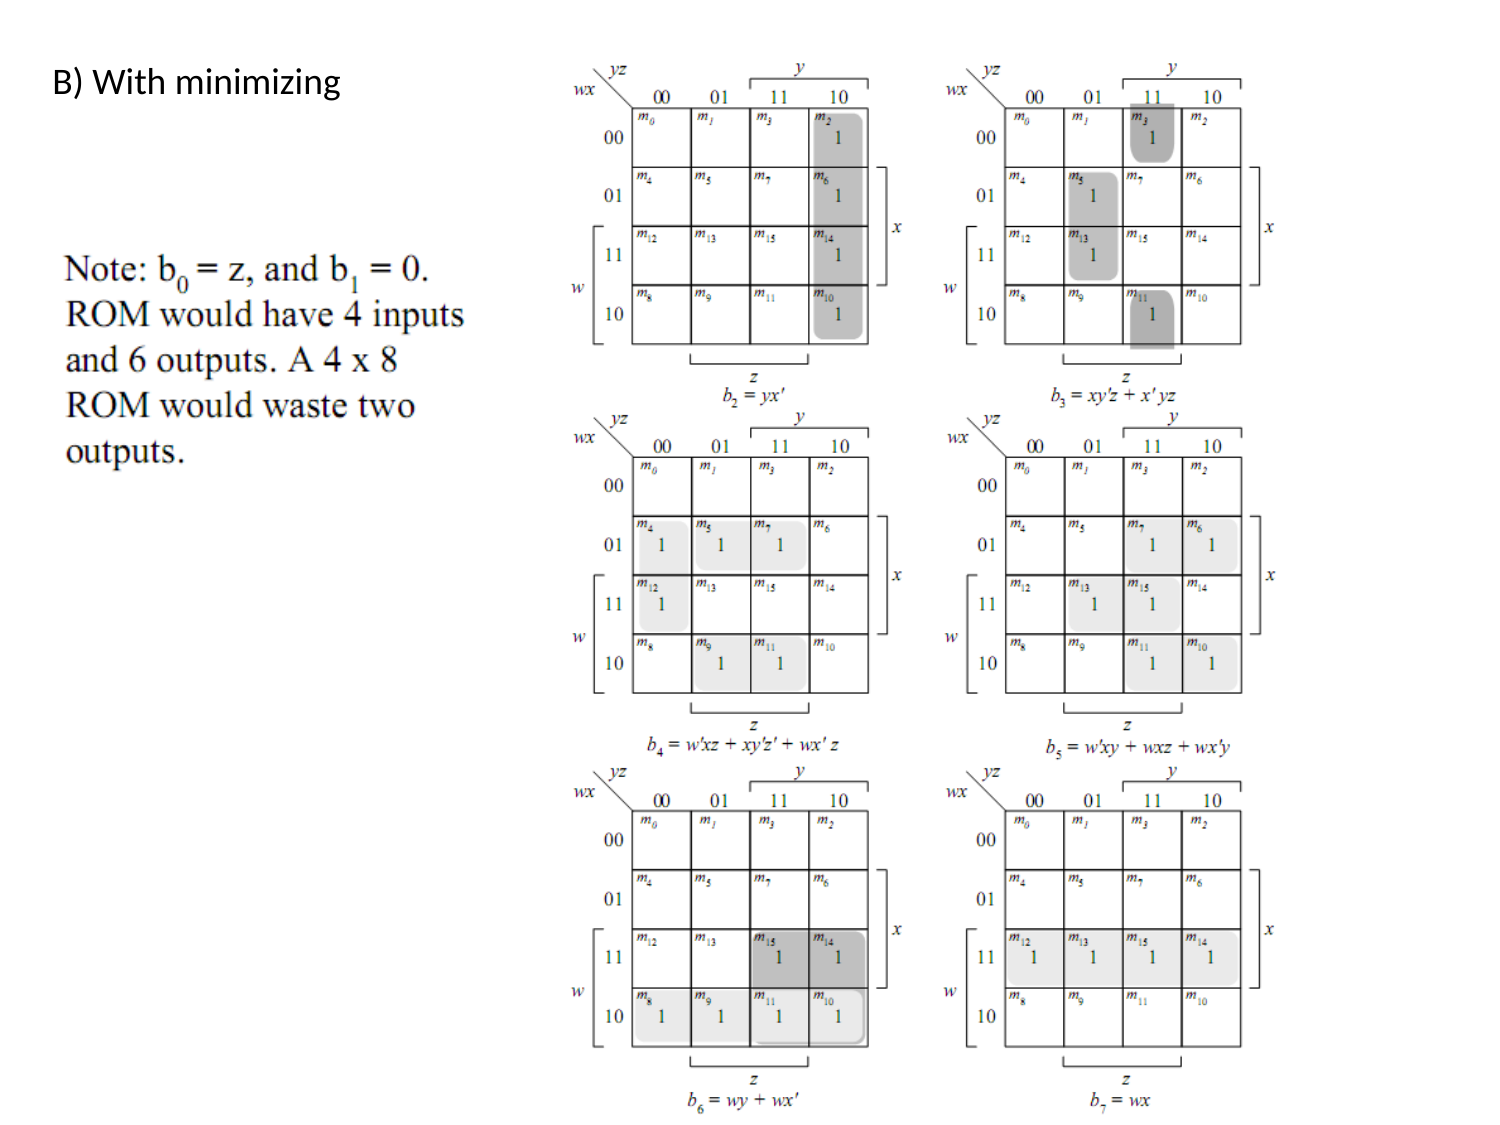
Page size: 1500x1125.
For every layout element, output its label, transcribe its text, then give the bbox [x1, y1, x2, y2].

picture [49, 237, 484, 513]
text_box B) With minimizing [37, 49, 533, 110]
picture [537, 47, 1298, 1125]
